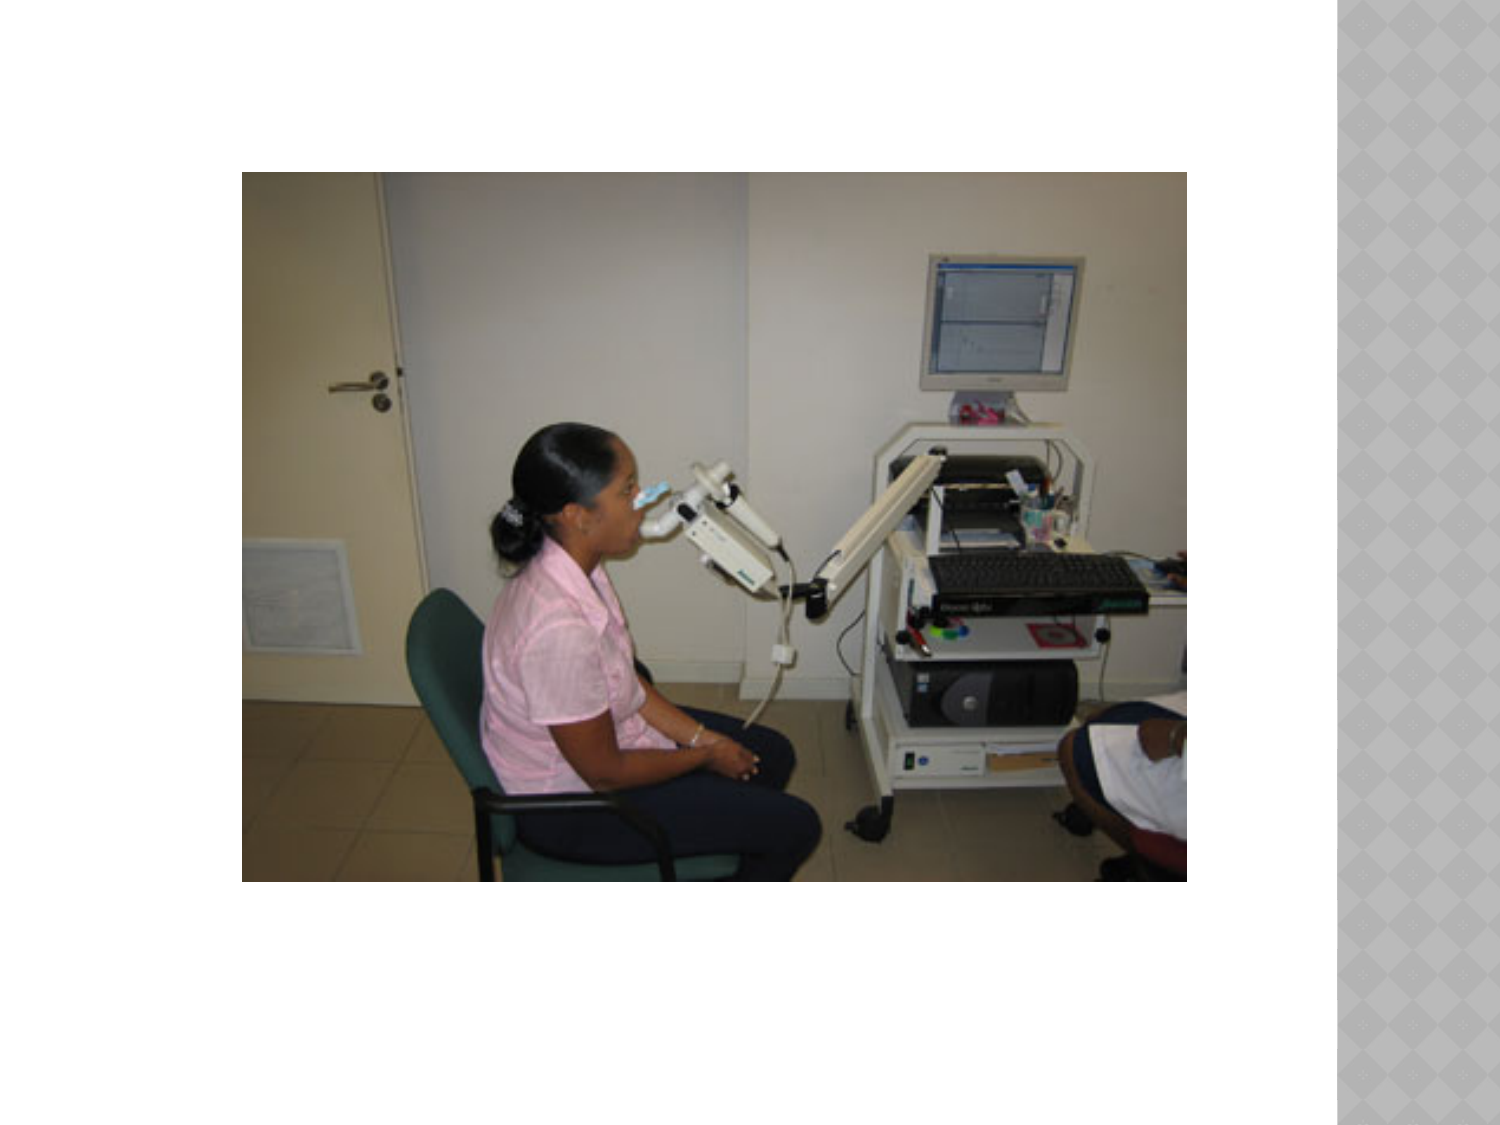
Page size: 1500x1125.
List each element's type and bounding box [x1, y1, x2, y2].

picture [241, 172, 1188, 882]
